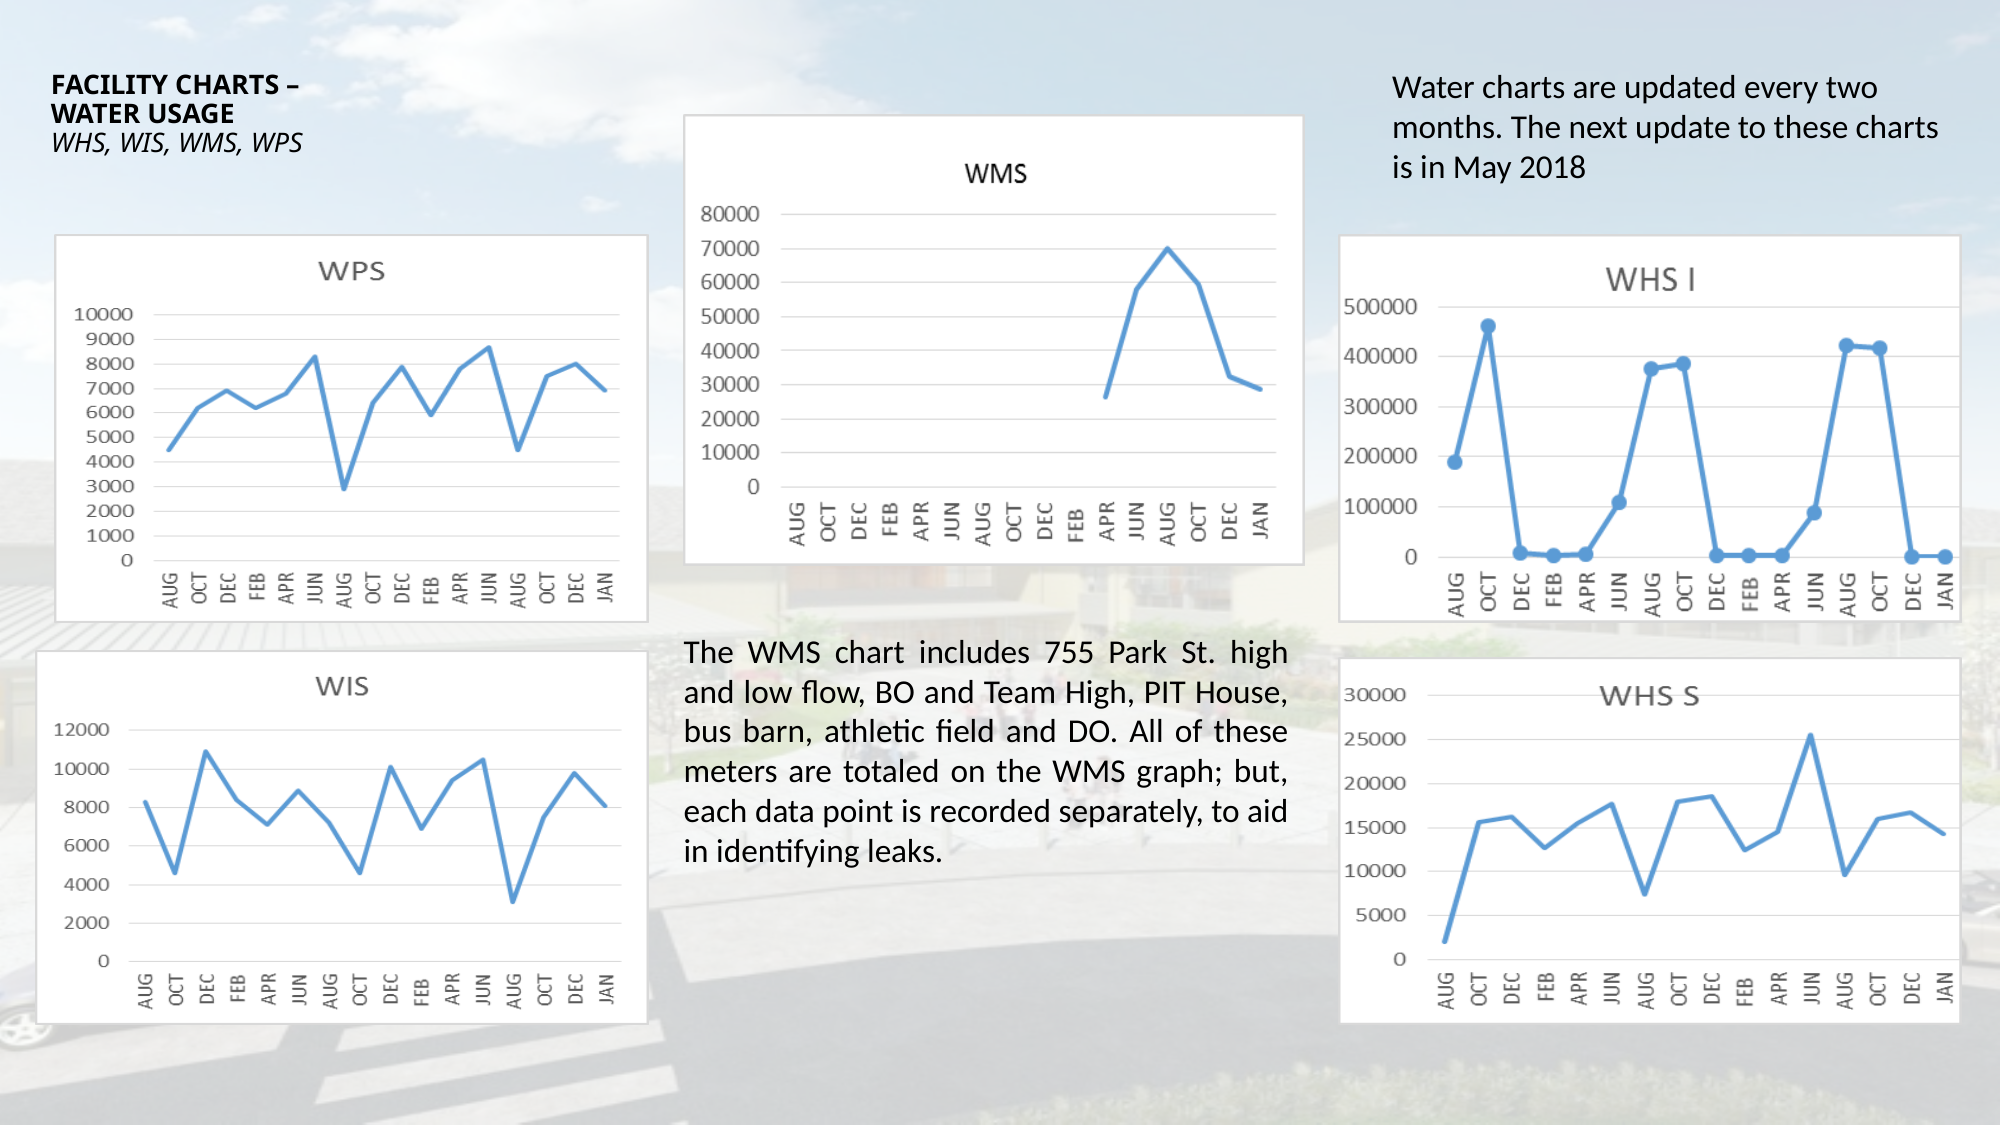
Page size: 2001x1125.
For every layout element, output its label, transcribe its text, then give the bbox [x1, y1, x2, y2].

title FACILITY CHARTS – WATER USAGE WHS, WIS, WMS, WPS [35, 63, 1377, 167]
picture [35, 650, 649, 1025]
text_box Water charts are updated every two months. The next update to these charts is in May 2018 [1377, 57, 1955, 193]
picture [683, 114, 1305, 566]
picture [1338, 657, 1962, 1025]
text_box The WMS chart includes 755 Park St. high and low flow, BO and Team High, PIT House, bus barn, athletic field and DO. All of these meters are totaled on the WMS graph; but, each data point is recorded separately, to aid in identifying leaks. [668, 622, 1305, 877]
picture [53, 234, 649, 623]
picture [1338, 234, 1962, 623]
